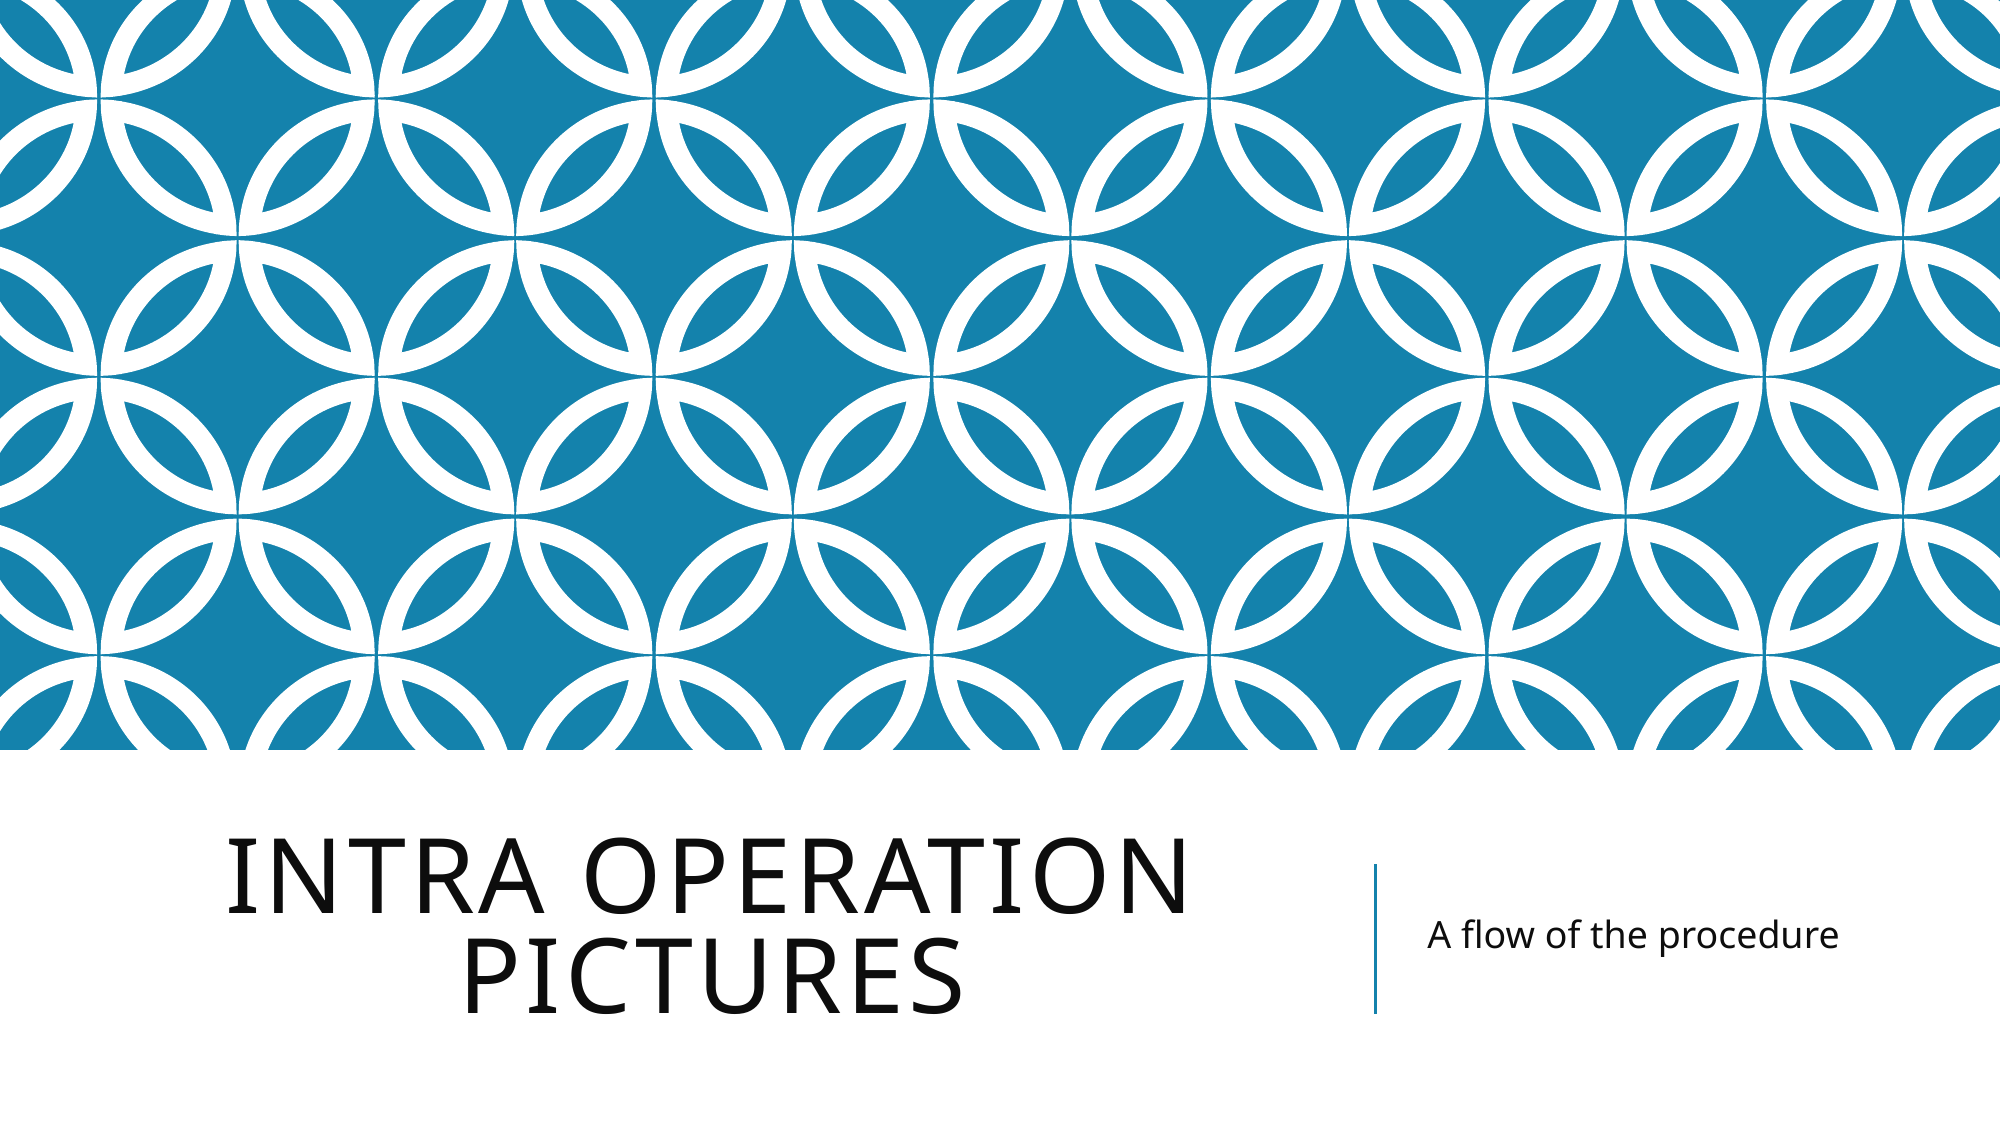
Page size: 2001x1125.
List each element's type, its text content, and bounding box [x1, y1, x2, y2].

title Intra Operation Pictures [75, 813, 1350, 1054]
subtitle A flow of the procedure [1412, 813, 1938, 1054]
